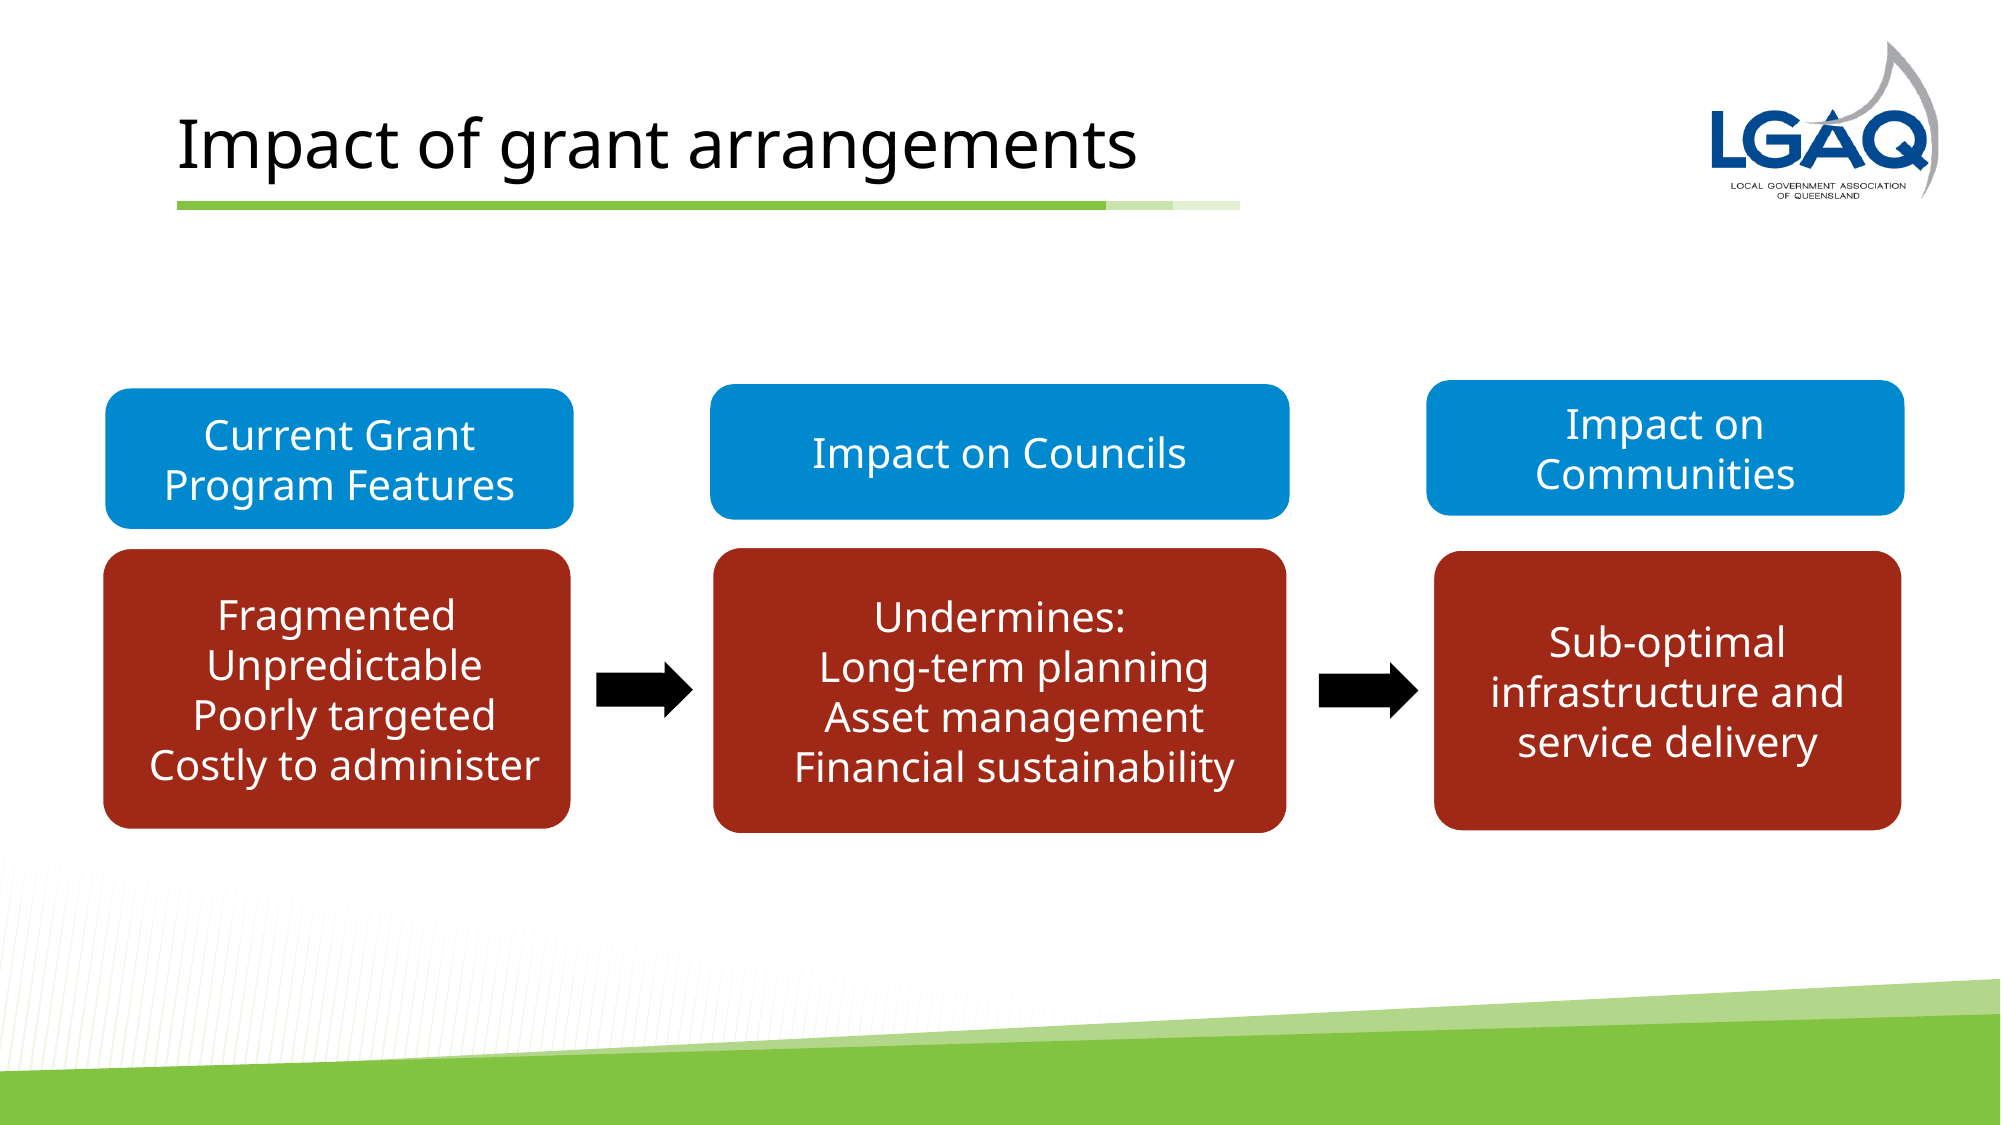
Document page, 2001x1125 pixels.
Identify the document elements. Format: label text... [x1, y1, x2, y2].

picture [1711, 40, 1939, 200]
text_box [102, 381, 1903, 835]
title Impact of grant arrangements [175, 99, 1241, 289]
